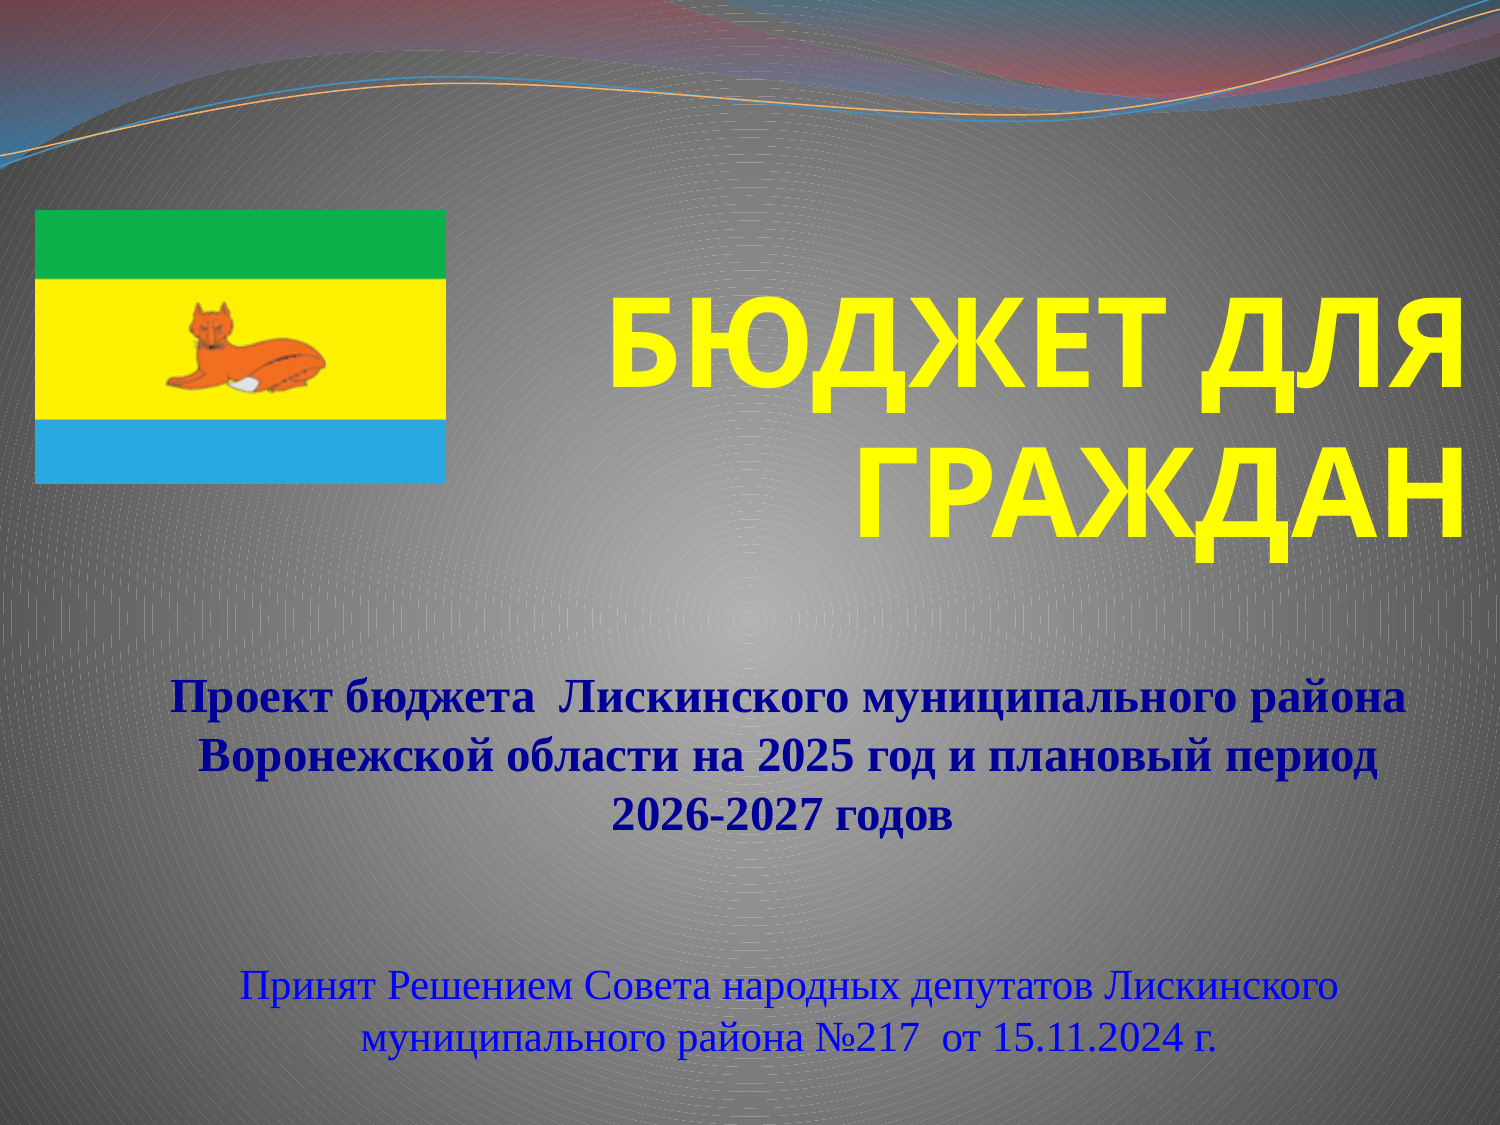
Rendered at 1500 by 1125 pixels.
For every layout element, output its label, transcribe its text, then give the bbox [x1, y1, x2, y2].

table_cell 3 719 627,3 [27, 211, 453, 494]
title БЮДЖЕТ ДЛЯ ГРАЖДАН [0, 87, 1477, 563]
picture [34, 210, 446, 484]
subtitle Проект бюджета Лискинского муниципального района Воронежской области на 2025 год и плановый период 2026-2027 годов Принят Решением Совета народных депутатов Лискинского муниципального района №217 от 15.11.2024 г. [164, 656, 1425, 1071]
